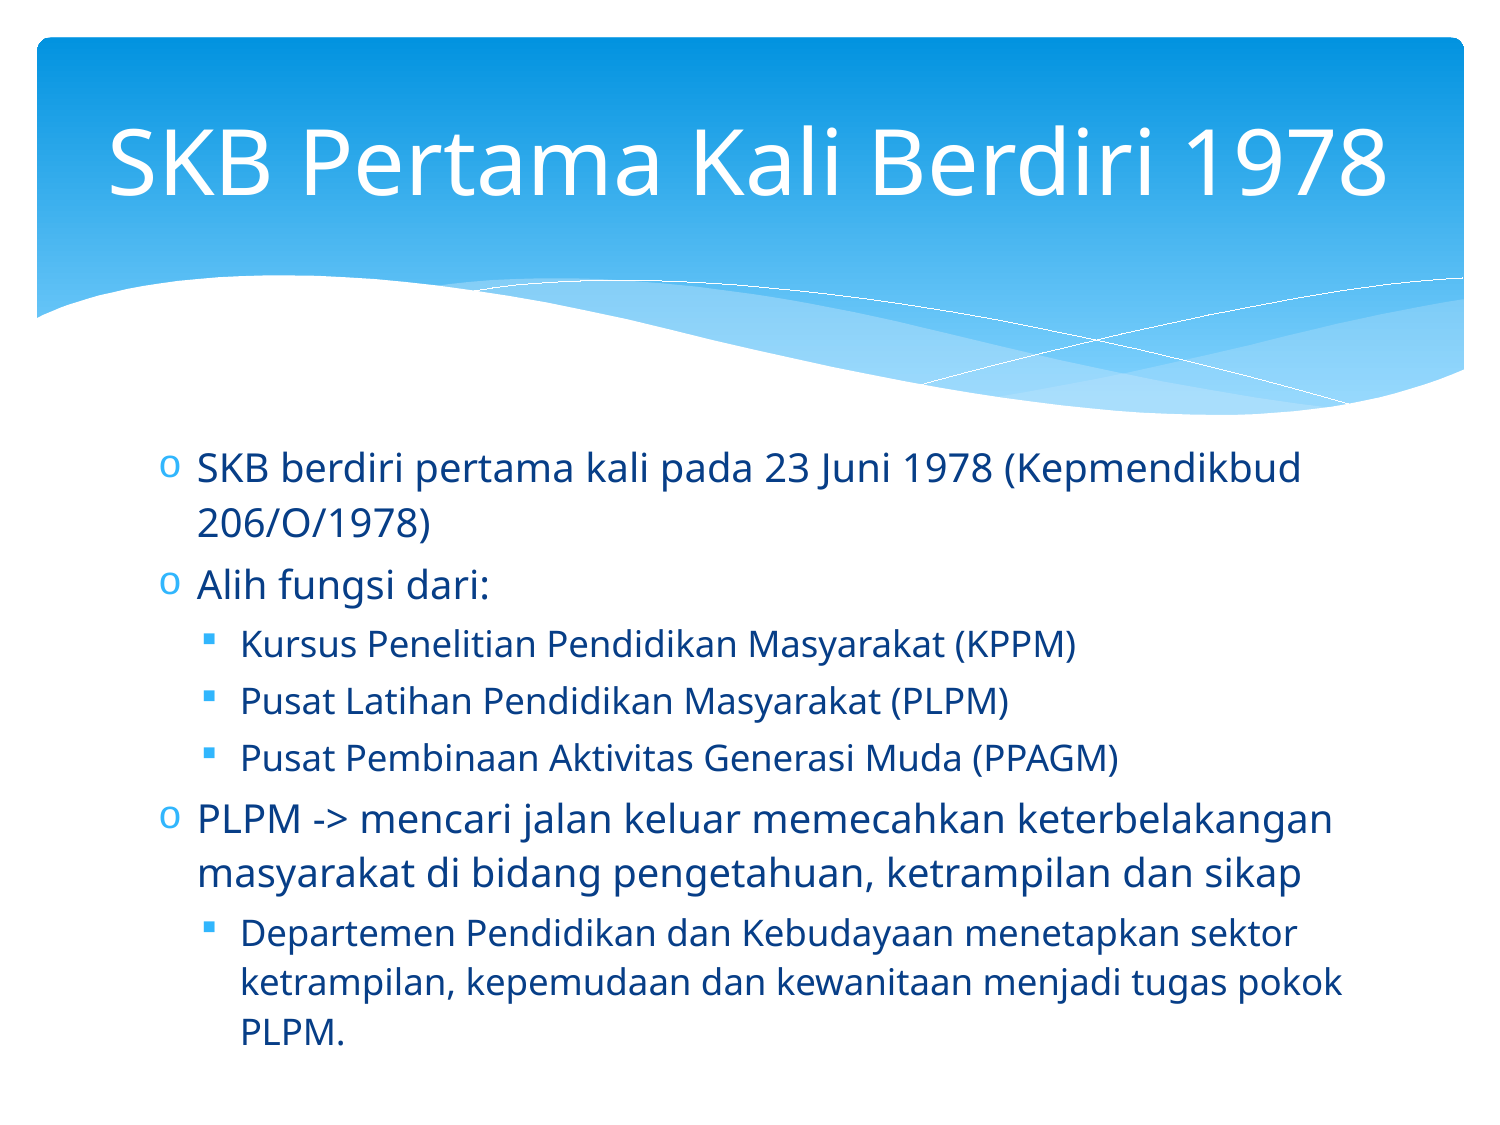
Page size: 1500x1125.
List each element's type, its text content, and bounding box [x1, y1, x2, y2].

title SKB Pertama Kali Berdiri 1978 [75, 55, 1425, 261]
list SKB berdiri pertama kali pada 23 Juni 1978 (Kepmendikbud 206/O/1978) Alih fungsi dari: Kursus Penelitian Pendidikan Masyarakat (KPPM) Pusat Latihan Pendidikan Masyarakat (PLPM) Pusat Pembinaan Aktivitas Generasi Muda (PPAGM) PLPM -> mencari jalan keluar memecahkan keterbelakangan masyarakat di bidang pengetahuan, ketrampilan dan sikap Departemen Pendidikan dan Kebudayaan menetapkan sektor ketrampilan, kepemudaan dan kewanitaan menjadi tugas pokok PLPM. [143, 432, 1359, 1088]
